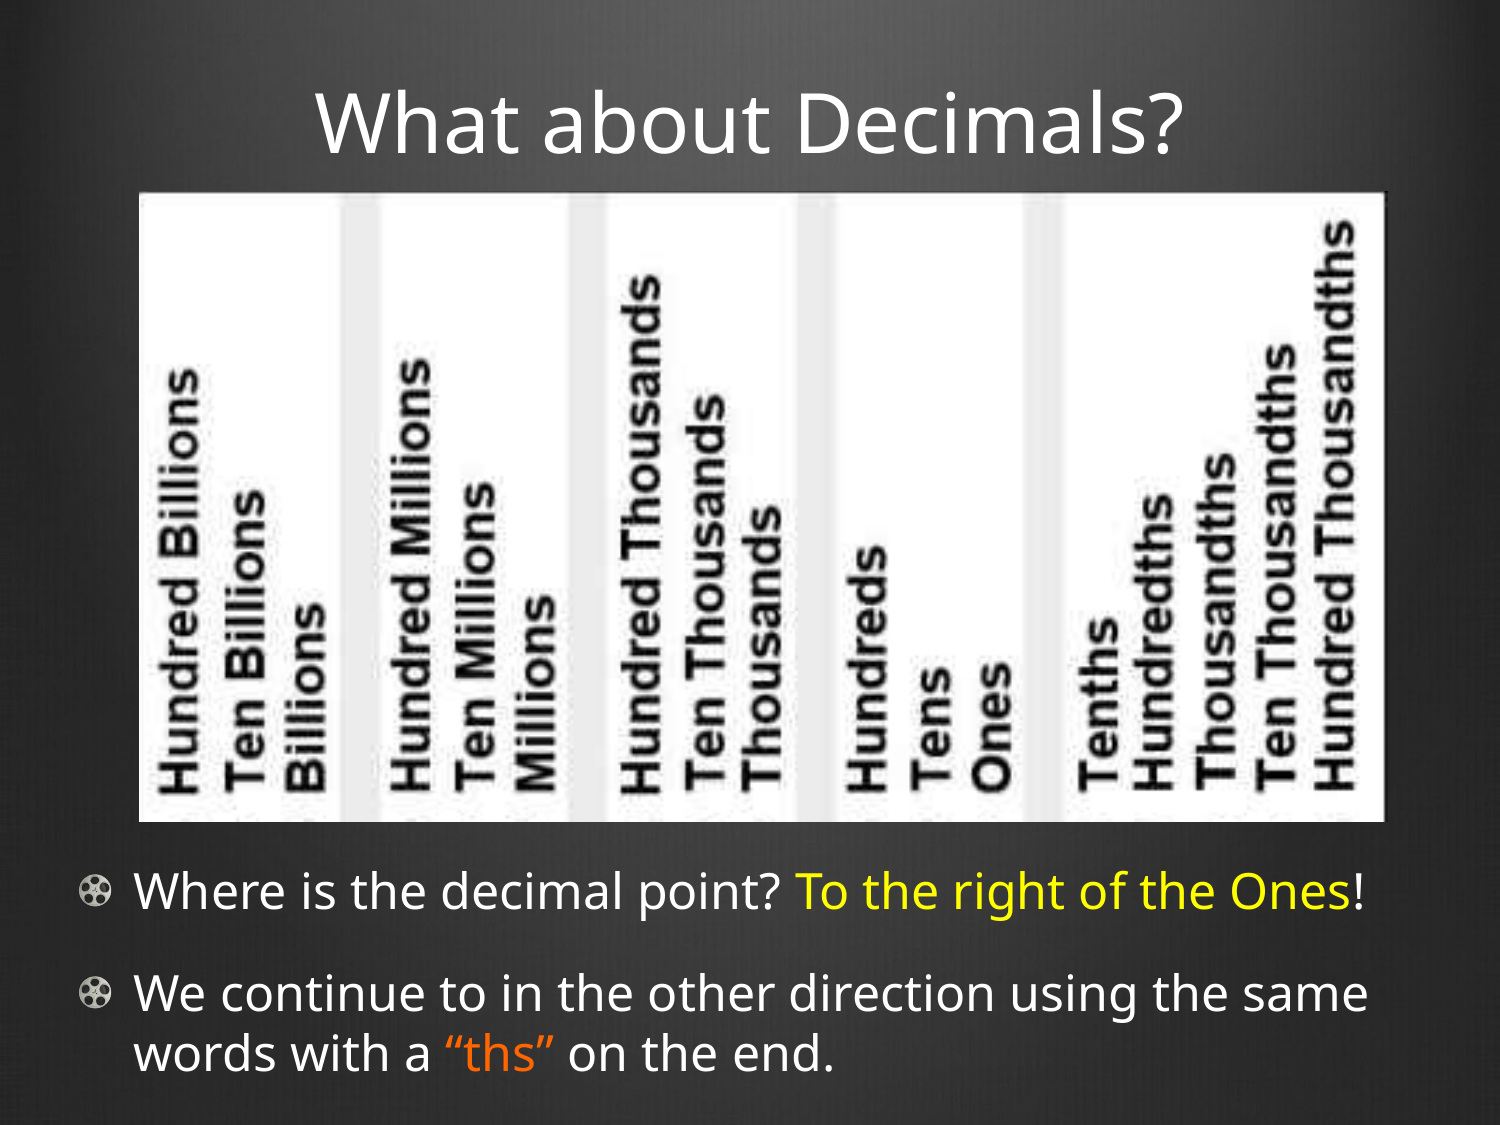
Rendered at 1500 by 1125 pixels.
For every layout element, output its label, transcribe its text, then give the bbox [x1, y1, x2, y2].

picture [77, 974, 113, 1010]
picture [77, 872, 113, 908]
list Where is the decimal point? To the right of the Ones! We continue to in the other direction using the same words with a “ths” on the end. [62, 852, 1444, 1088]
title What about Decimals? [112, 29, 1388, 212]
picture [139, 191, 1388, 823]
